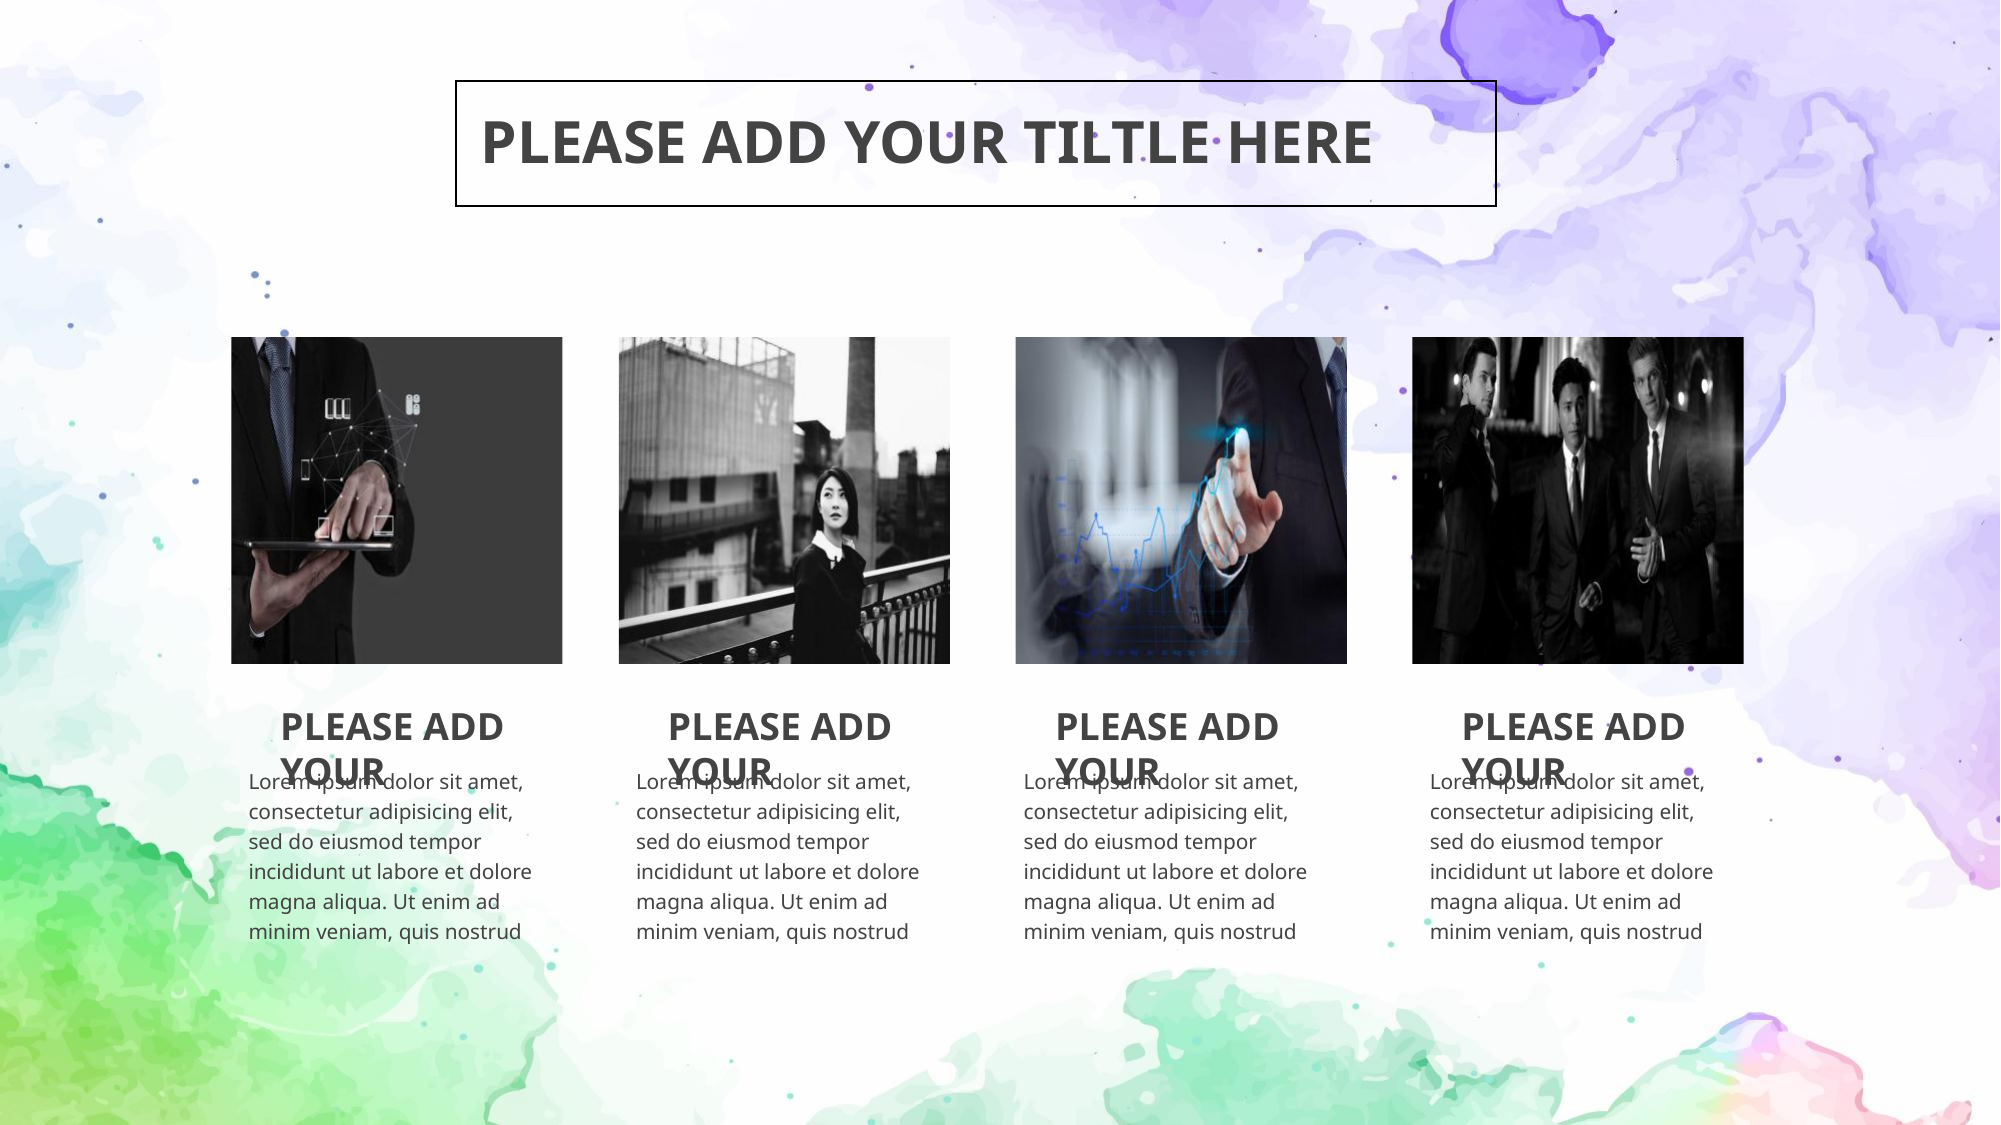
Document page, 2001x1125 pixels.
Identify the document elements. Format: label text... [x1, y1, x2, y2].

text_box [1015, 336, 1348, 664]
text_box PLEASE ADD YOUR [1446, 695, 1737, 801]
text_box Lorem ipsum dolor sit amet, consectetur adipisicing elit, sed do eiusmod tempor incididunt ut labore et dolore magna aliqua. Ut enim ad minim veniam, quis nostrud [233, 756, 563, 951]
text_box PLEASE ADD YOUR [1040, 695, 1331, 801]
text_box [230, 336, 563, 664]
text_box PLEASE ADD YOUR [652, 695, 943, 801]
text_box Lorem ipsum dolor sit amet, consectetur adipisicing elit, sed do eiusmod tempor incididunt ut labore et dolore magna aliqua. Ut enim ad minim veniam, quis nostrud [1414, 756, 1744, 951]
text_box Lorem ipsum dolor sit amet, consectetur adipisicing elit, sed do eiusmod tempor incididunt ut labore et dolore magna aliqua. Ut enim ad minim veniam, quis nostrud [1008, 756, 1338, 951]
text_box [455, 80, 1497, 207]
picture [0, 0, 2000, 1125]
text_box Lorem ipsum dolor sit amet, consectetur adipisicing elit, sed do eiusmod tempor incididunt ut labore et dolore magna aliqua. Ut enim ad minim veniam, quis nostrud [621, 756, 950, 951]
text_box [618, 336, 951, 664]
text_box [1411, 336, 1745, 664]
text_box PLEASE ADD YOUR [265, 695, 556, 801]
